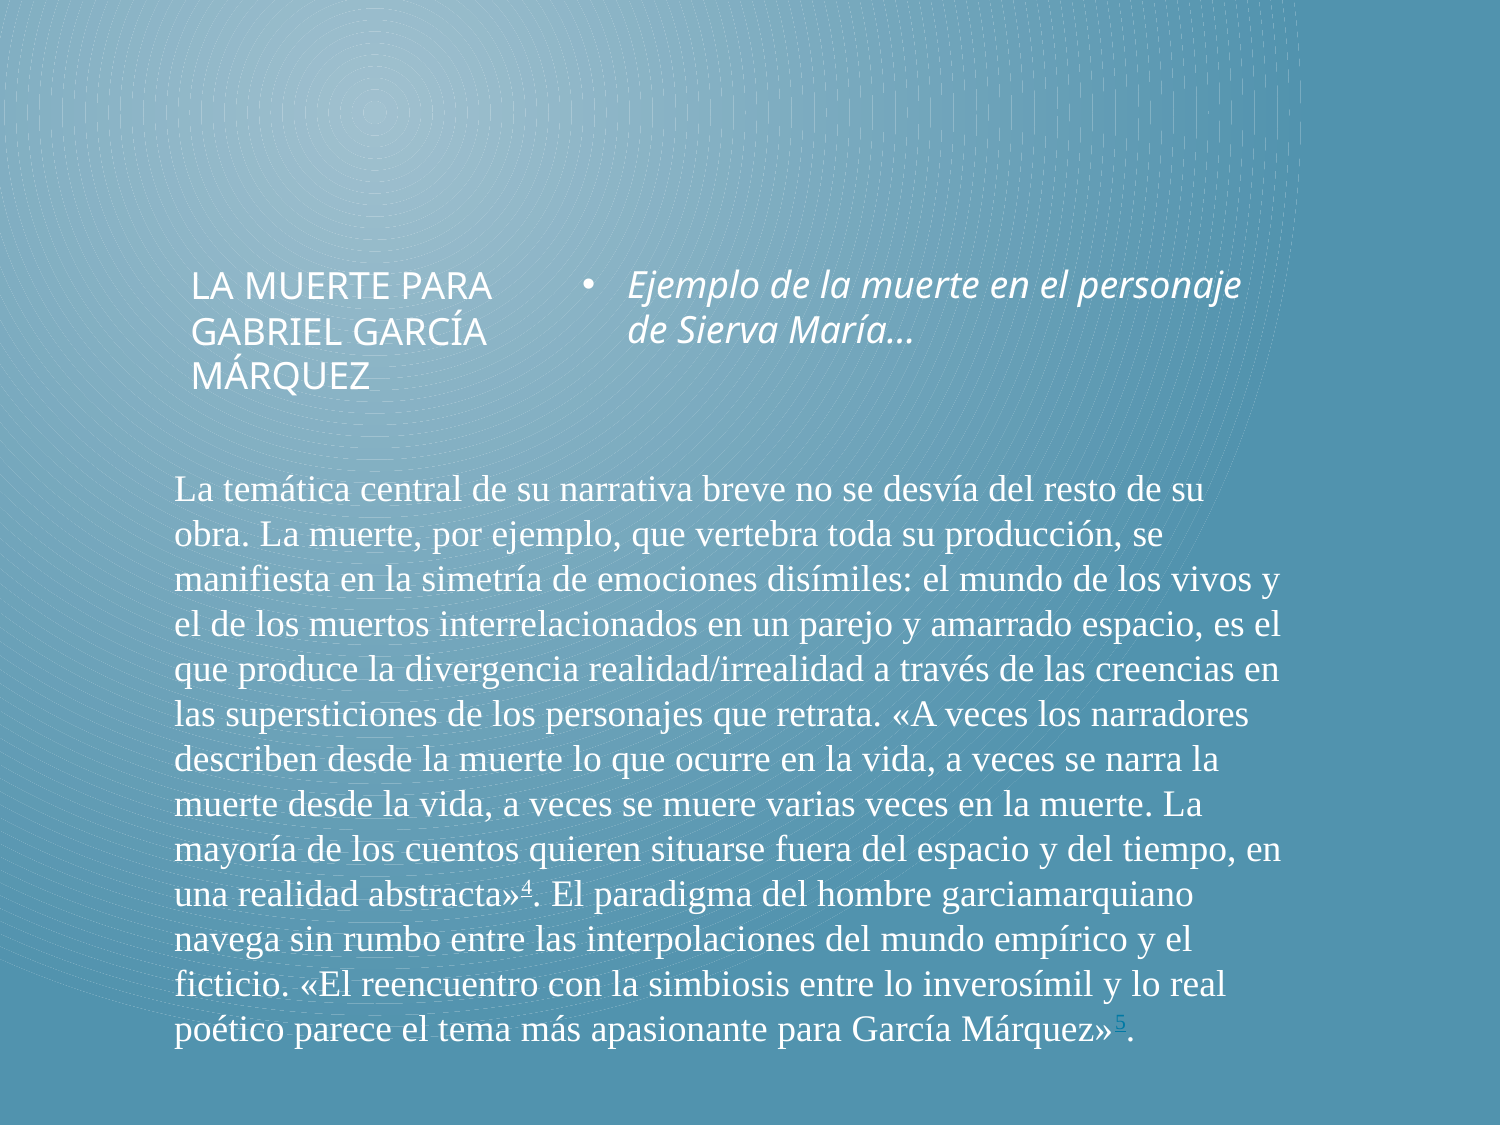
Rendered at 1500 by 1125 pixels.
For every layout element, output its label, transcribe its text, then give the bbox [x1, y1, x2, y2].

list Ejemplo de la muerte en el personaje de Sierva María… [566, 253, 1260, 456]
text_box La temática central de su narrativa breve no se desvía del resto de su obra. La muerte, por ejemplo, que vertebra toda su producción, se manifiesta en la simetría de emociones disímiles: el mundo de los vivos y el de los muertos interrelacionados en un parejo y amarrado espacio, es el que produce la divergencia realidad/irrealidad a través de las creencias en las supersticiones de los personajes que retrata. «A veces los narradores describen desde la muerte lo que ocurre en la vida, a veces se narra la muerte desde la vida, a veces se muere varias veces en la muerte. La mayoría de los cuentos quieren situarse fuera del espacio y del tiempo, en una realidad abstracta»4. El paradigma del hombre garciamarquiano navega sin rumbo entre las interpolaciones del mundo empírico y el ficticio. «El reencuentro con la simbiosis entre lo inverosímil y lo real poético parece el tema más apasionante para García Márquez»5. [159, 456, 1300, 1056]
title La muerte para Gabriel García Márquez [175, 254, 516, 456]
